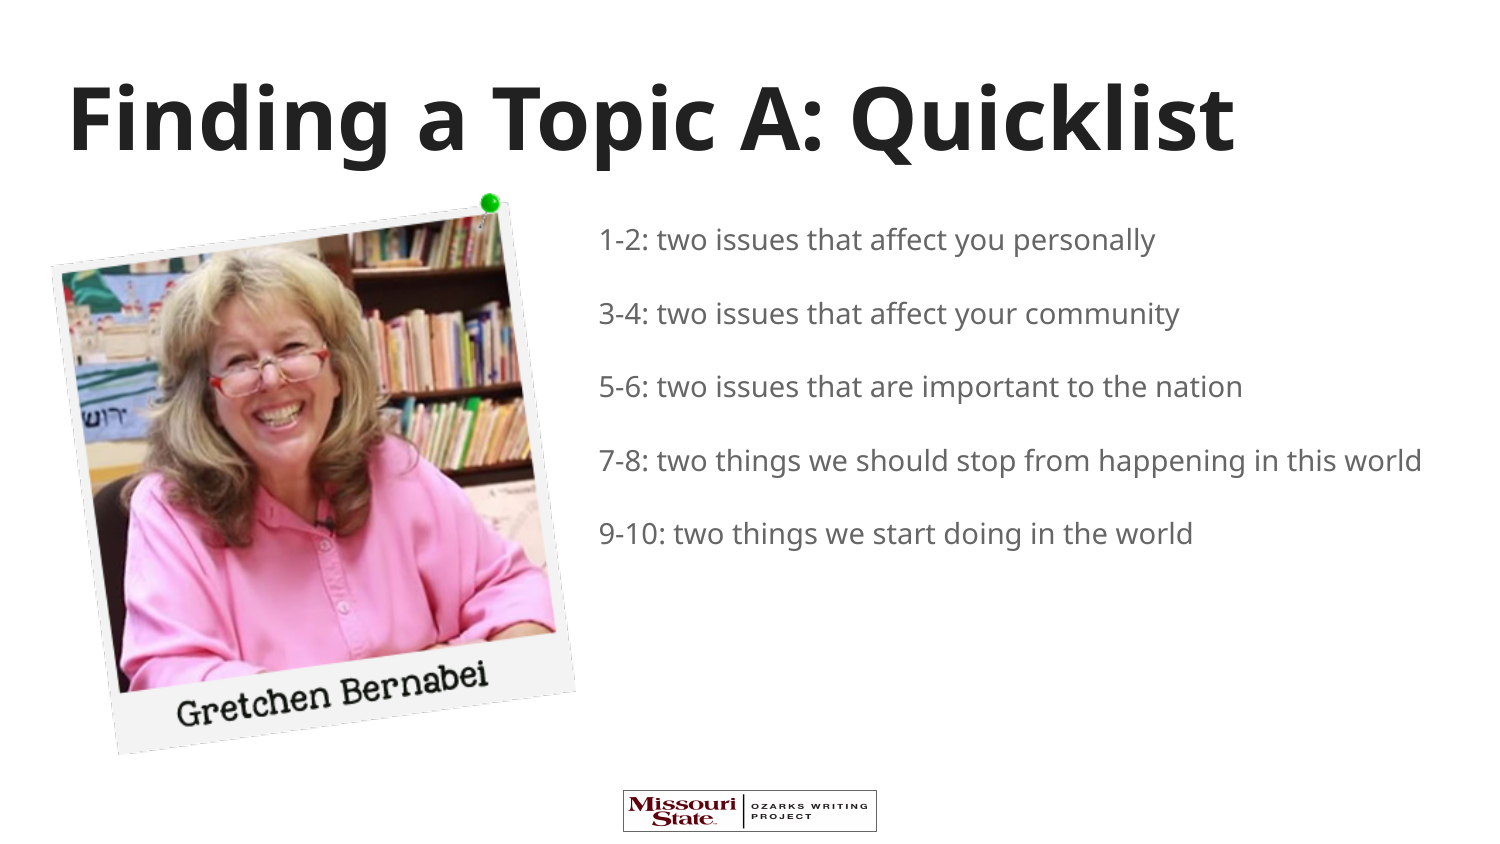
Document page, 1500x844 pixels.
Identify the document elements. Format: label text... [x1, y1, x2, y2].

title Finding a Topic A: Quicklist [51, 48, 1449, 180]
list 1-2: two issues that affect you personally 3-4: two issues that affect your community 5-6: two issues that are important to the nation 7-8: two things we should stop from happening in this world 9-10: two things we start doing in the world [583, 201, 1472, 750]
picture [50, 193, 577, 755]
picture [624, 791, 876, 831]
